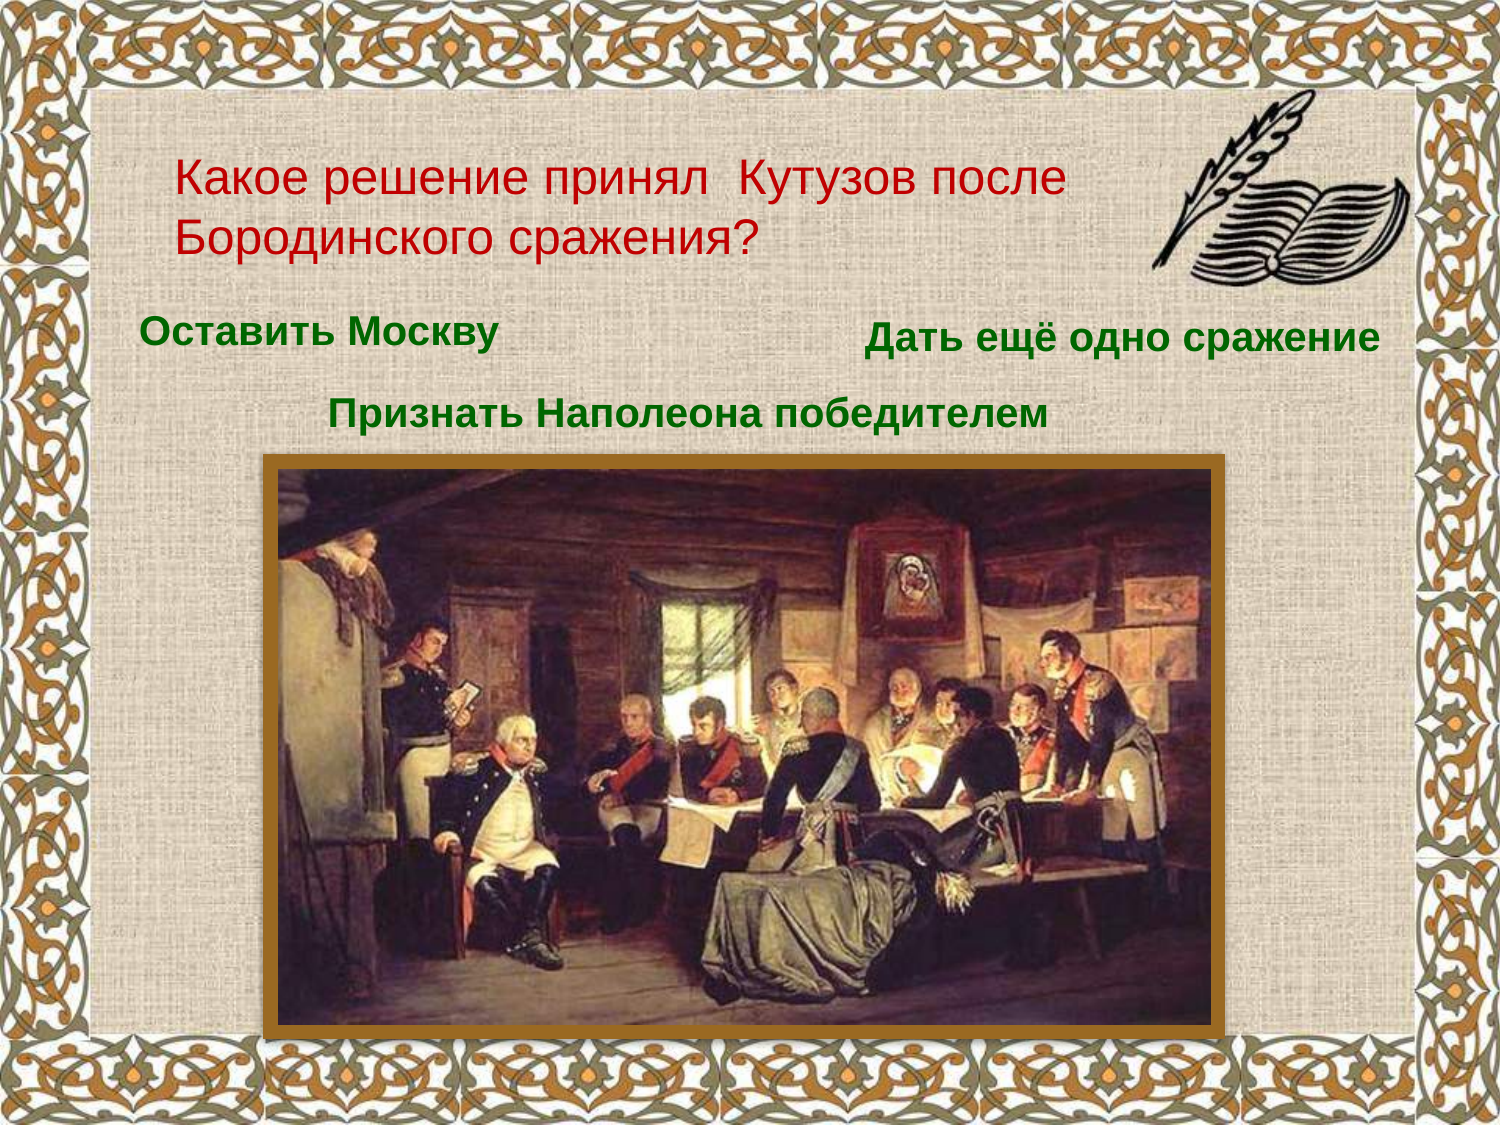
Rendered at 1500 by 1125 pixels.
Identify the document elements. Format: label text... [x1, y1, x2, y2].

text_box Дать ещё одно сражение [850, 302, 1500, 368]
text_box Оставить Москву [123, 296, 809, 361]
picture [0, 0, 1500, 1125]
text_box Какое решение принял Кутузов после Бородинского сражения? [159, 137, 1128, 272]
text_box Признать Наполеона победителем [312, 378, 1306, 444]
